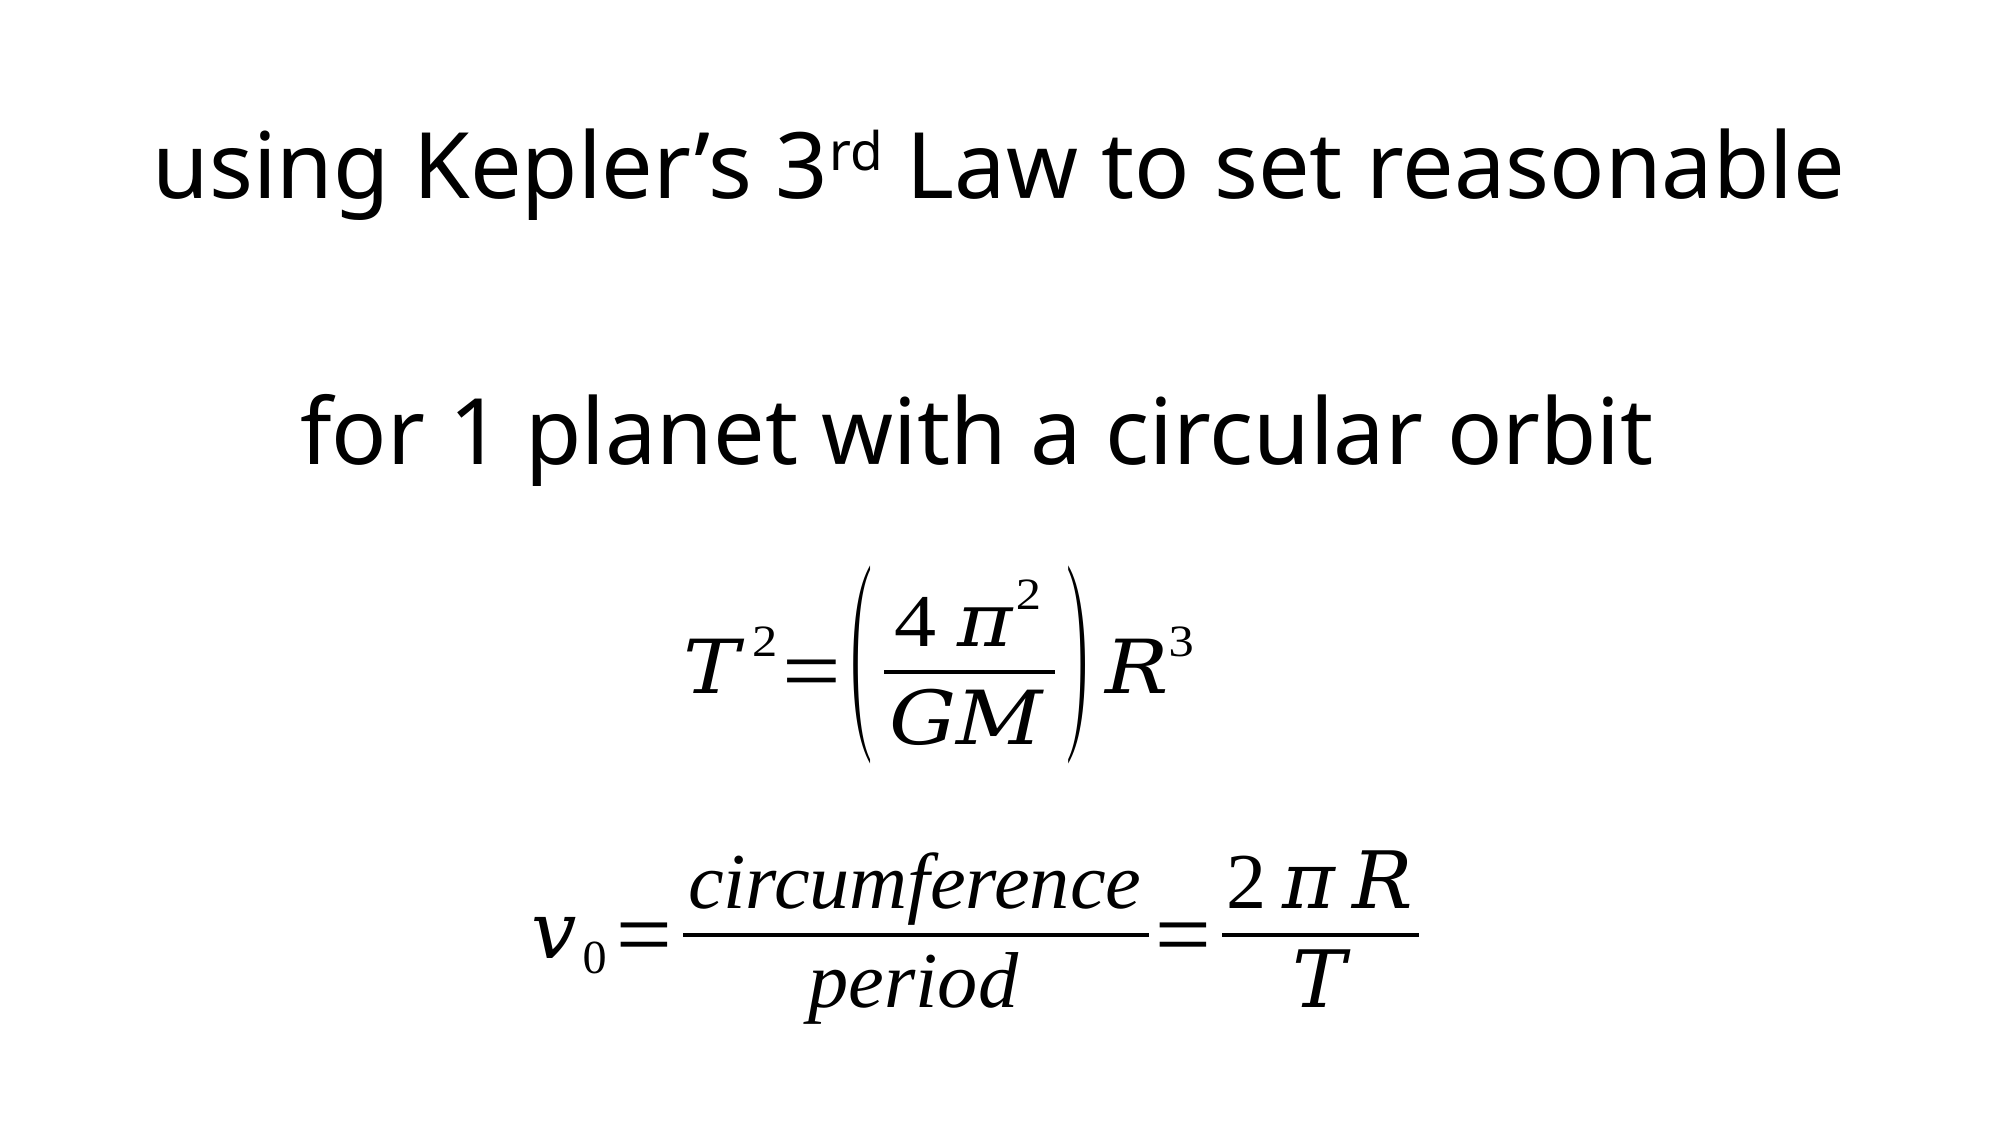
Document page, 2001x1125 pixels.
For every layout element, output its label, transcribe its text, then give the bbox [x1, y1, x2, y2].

text_box for 1 planet with a circular orbit [115, 326, 1841, 544]
